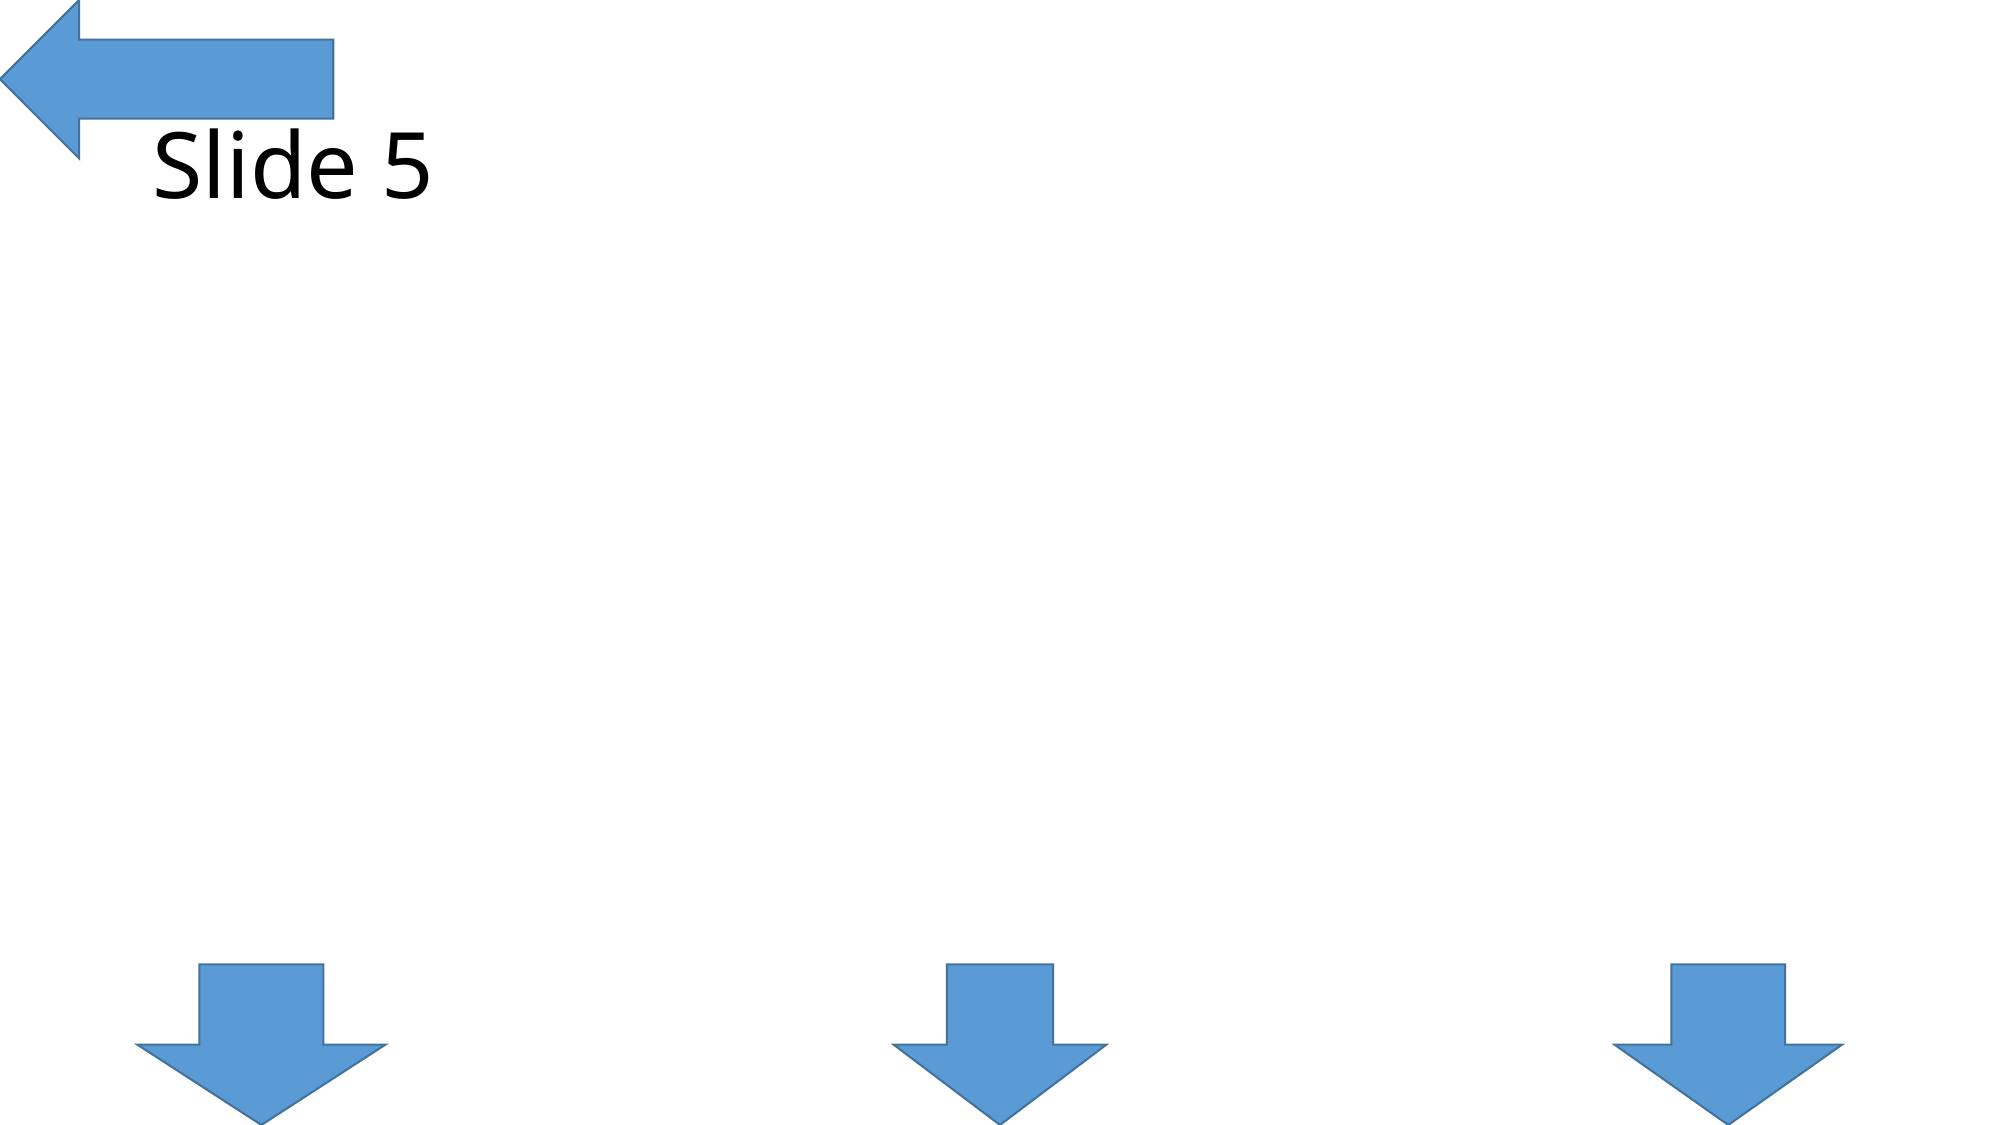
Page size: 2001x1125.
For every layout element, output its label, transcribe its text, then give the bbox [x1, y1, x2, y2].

title Slide 5 [137, 59, 1863, 278]
text_box [0, 0, 335, 161]
text_box [133, 963, 389, 1125]
text_box [890, 963, 1110, 1125]
text_box [1611, 963, 1846, 1125]
